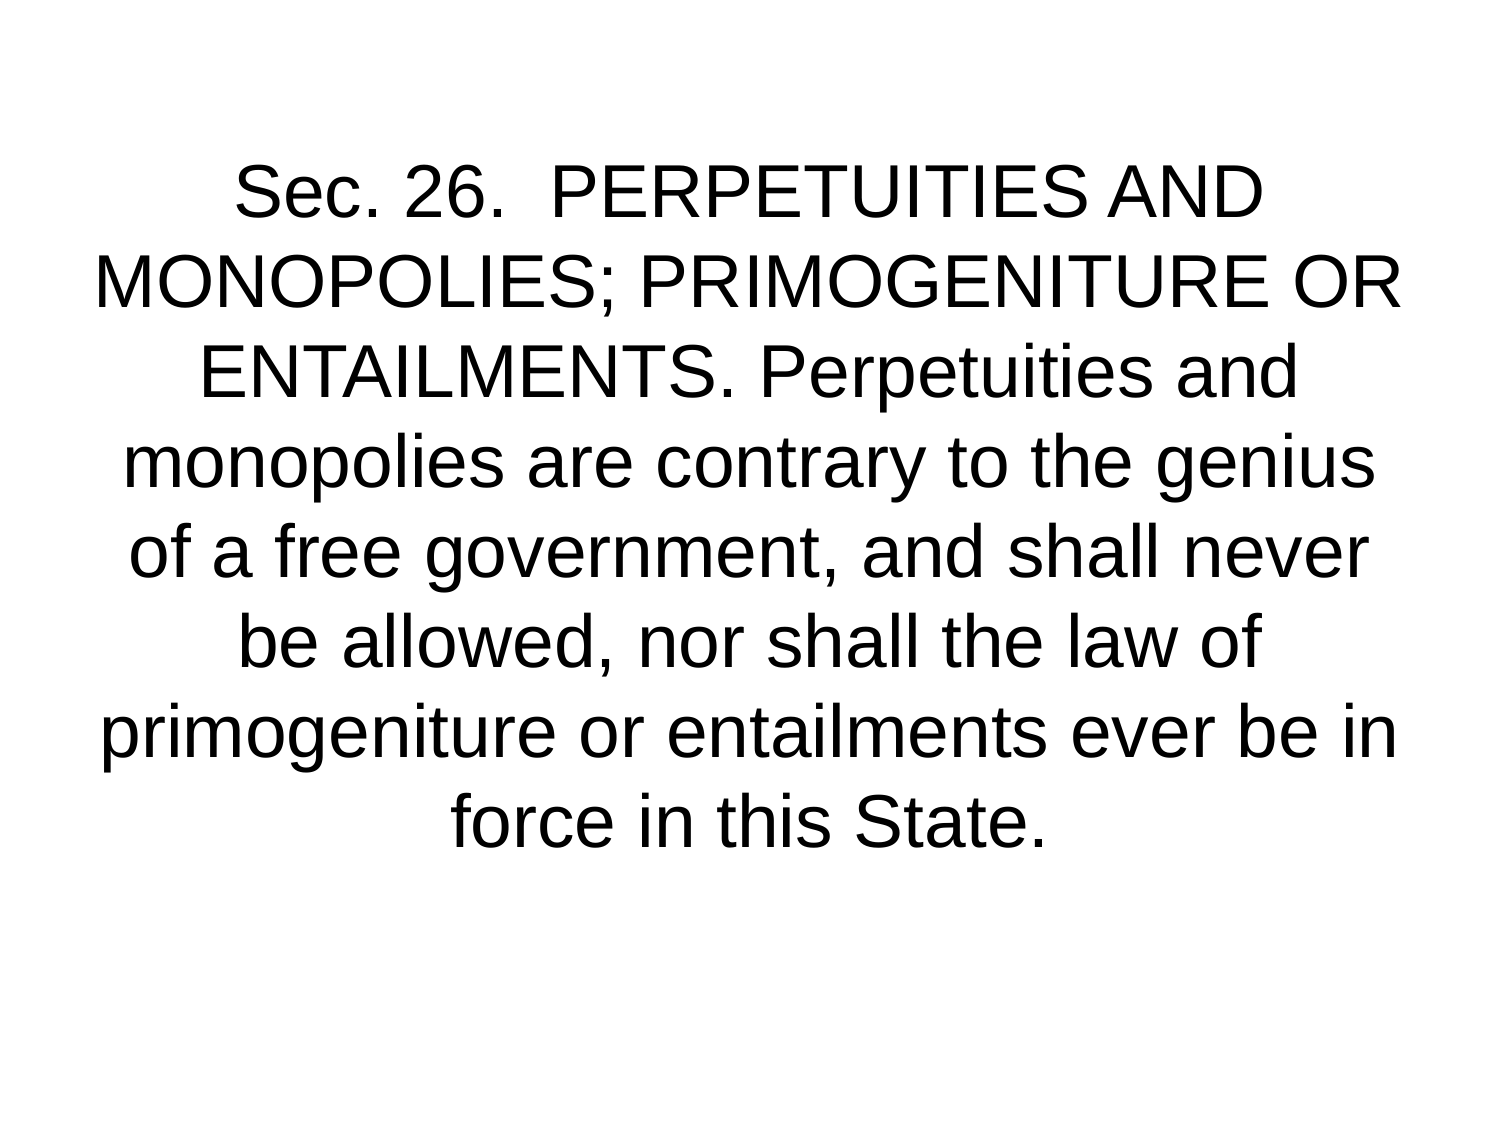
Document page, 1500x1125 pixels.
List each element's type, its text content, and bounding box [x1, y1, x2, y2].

title Sec. 26. PERPETUITIES AND MONOPOLIES; PRIMOGENITURE OR ENTAILMENTS. Perpetuities and monopolies are contrary to the genius of a free government, and shall never be allowed, nor shall the law of primogeniture or entailments ever be in force in this State. [74, 44, 1426, 1051]
